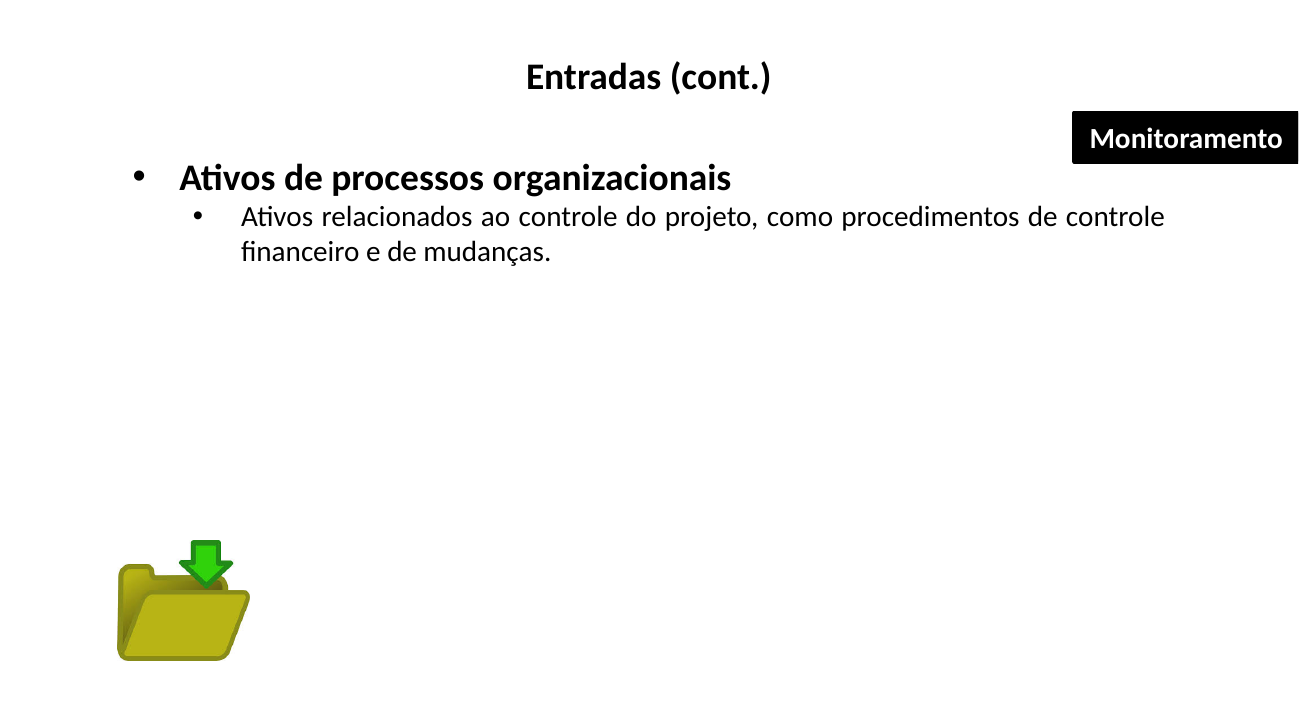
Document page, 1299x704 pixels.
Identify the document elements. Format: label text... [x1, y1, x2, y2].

text_box Entradas (cont.) [0, 44, 1299, 106]
text_box Ativos de processos organizacionais Ativos relacionados ao controle do projeto, como procedimentos de controle financeiro e de mudanças. [117, 145, 1181, 277]
picture [117, 540, 250, 661]
text_box Monitoramento [1074, 112, 1299, 162]
